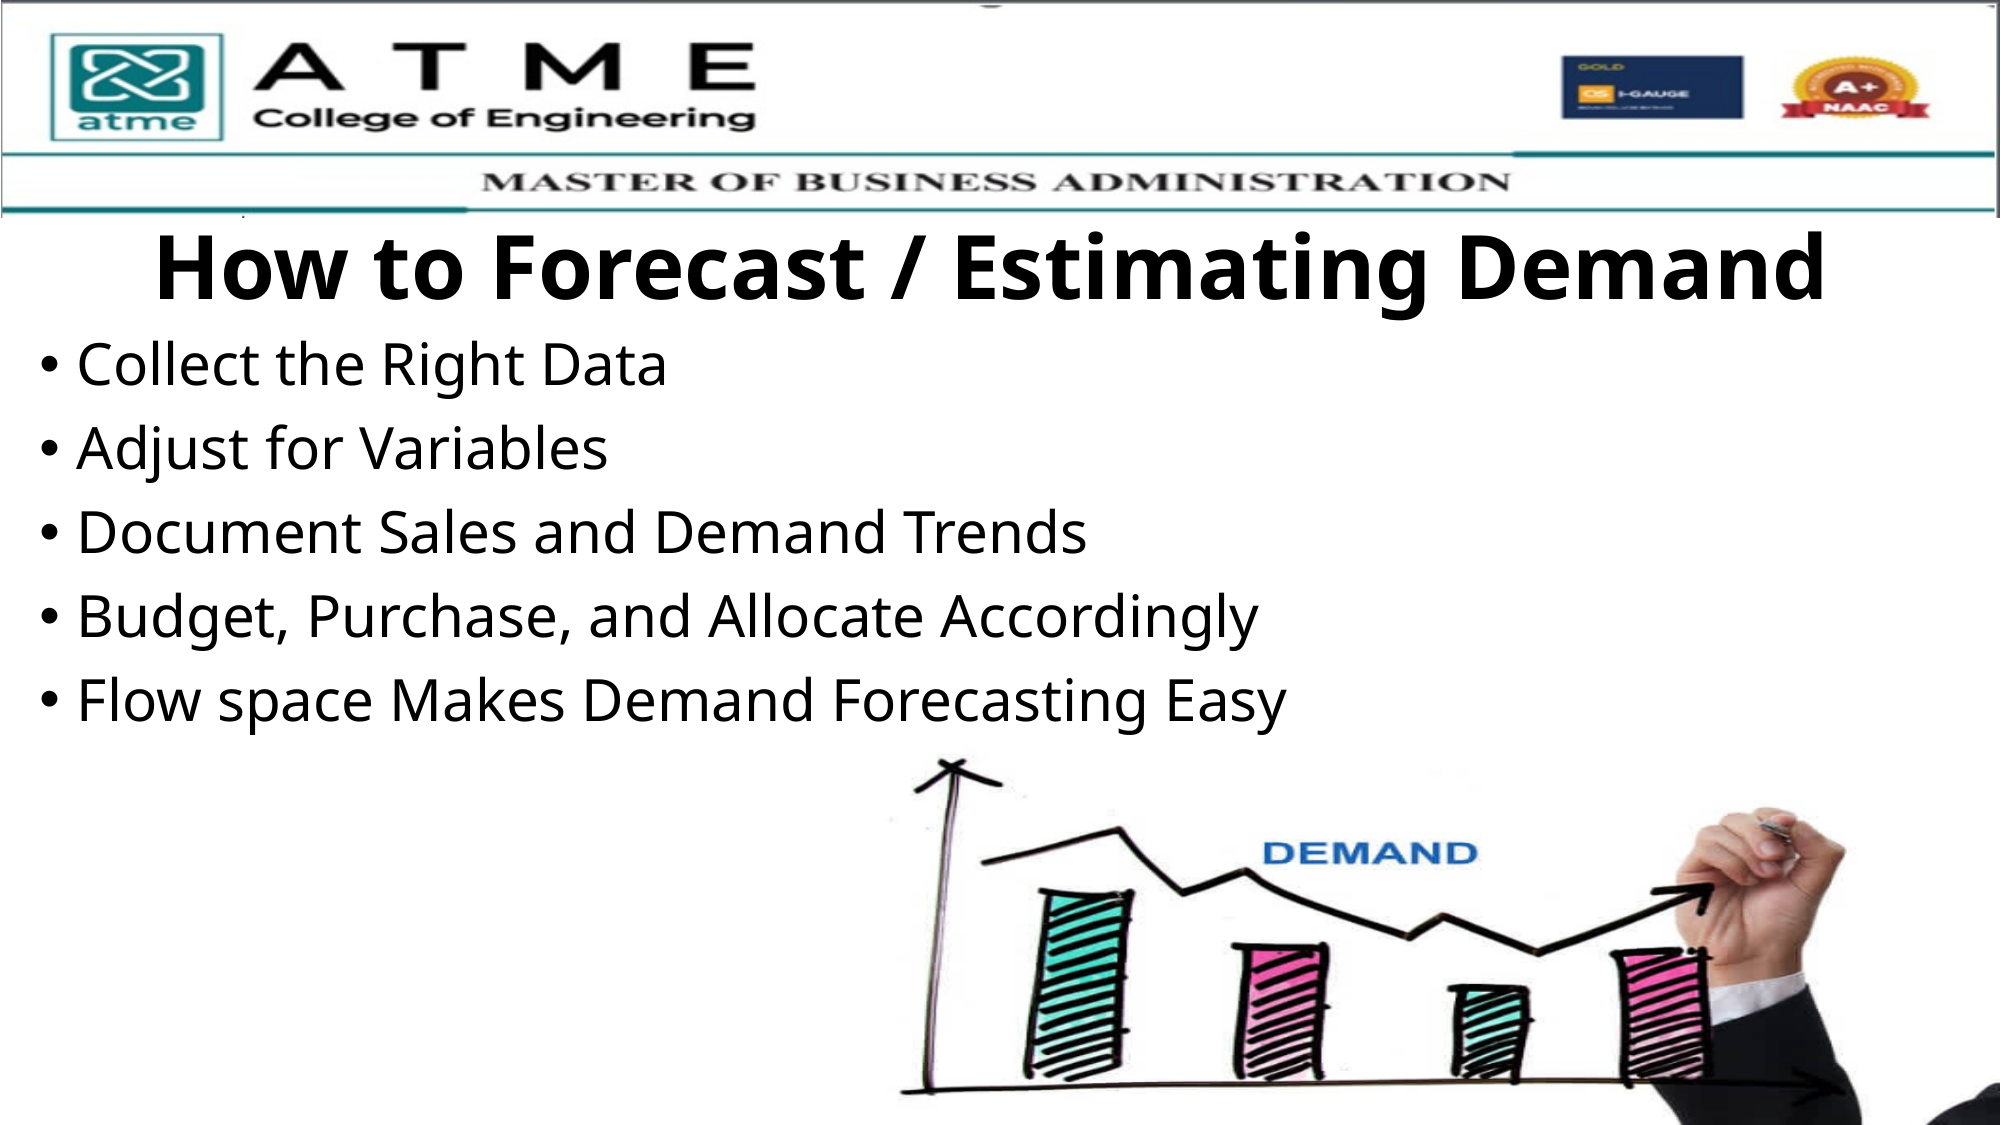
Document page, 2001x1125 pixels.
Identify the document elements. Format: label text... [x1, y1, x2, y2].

picture [1, 0, 2000, 218]
title How to Forecast / Estimating Demand [137, 213, 1863, 328]
picture [788, 736, 2000, 1125]
list Collect the Right Data Adjust for Variables Document Sales and Demand Trends Budget, Purchase, and Allocate Accordingly Flow space Makes Demand Forecasting Easy [24, 328, 1982, 1110]
